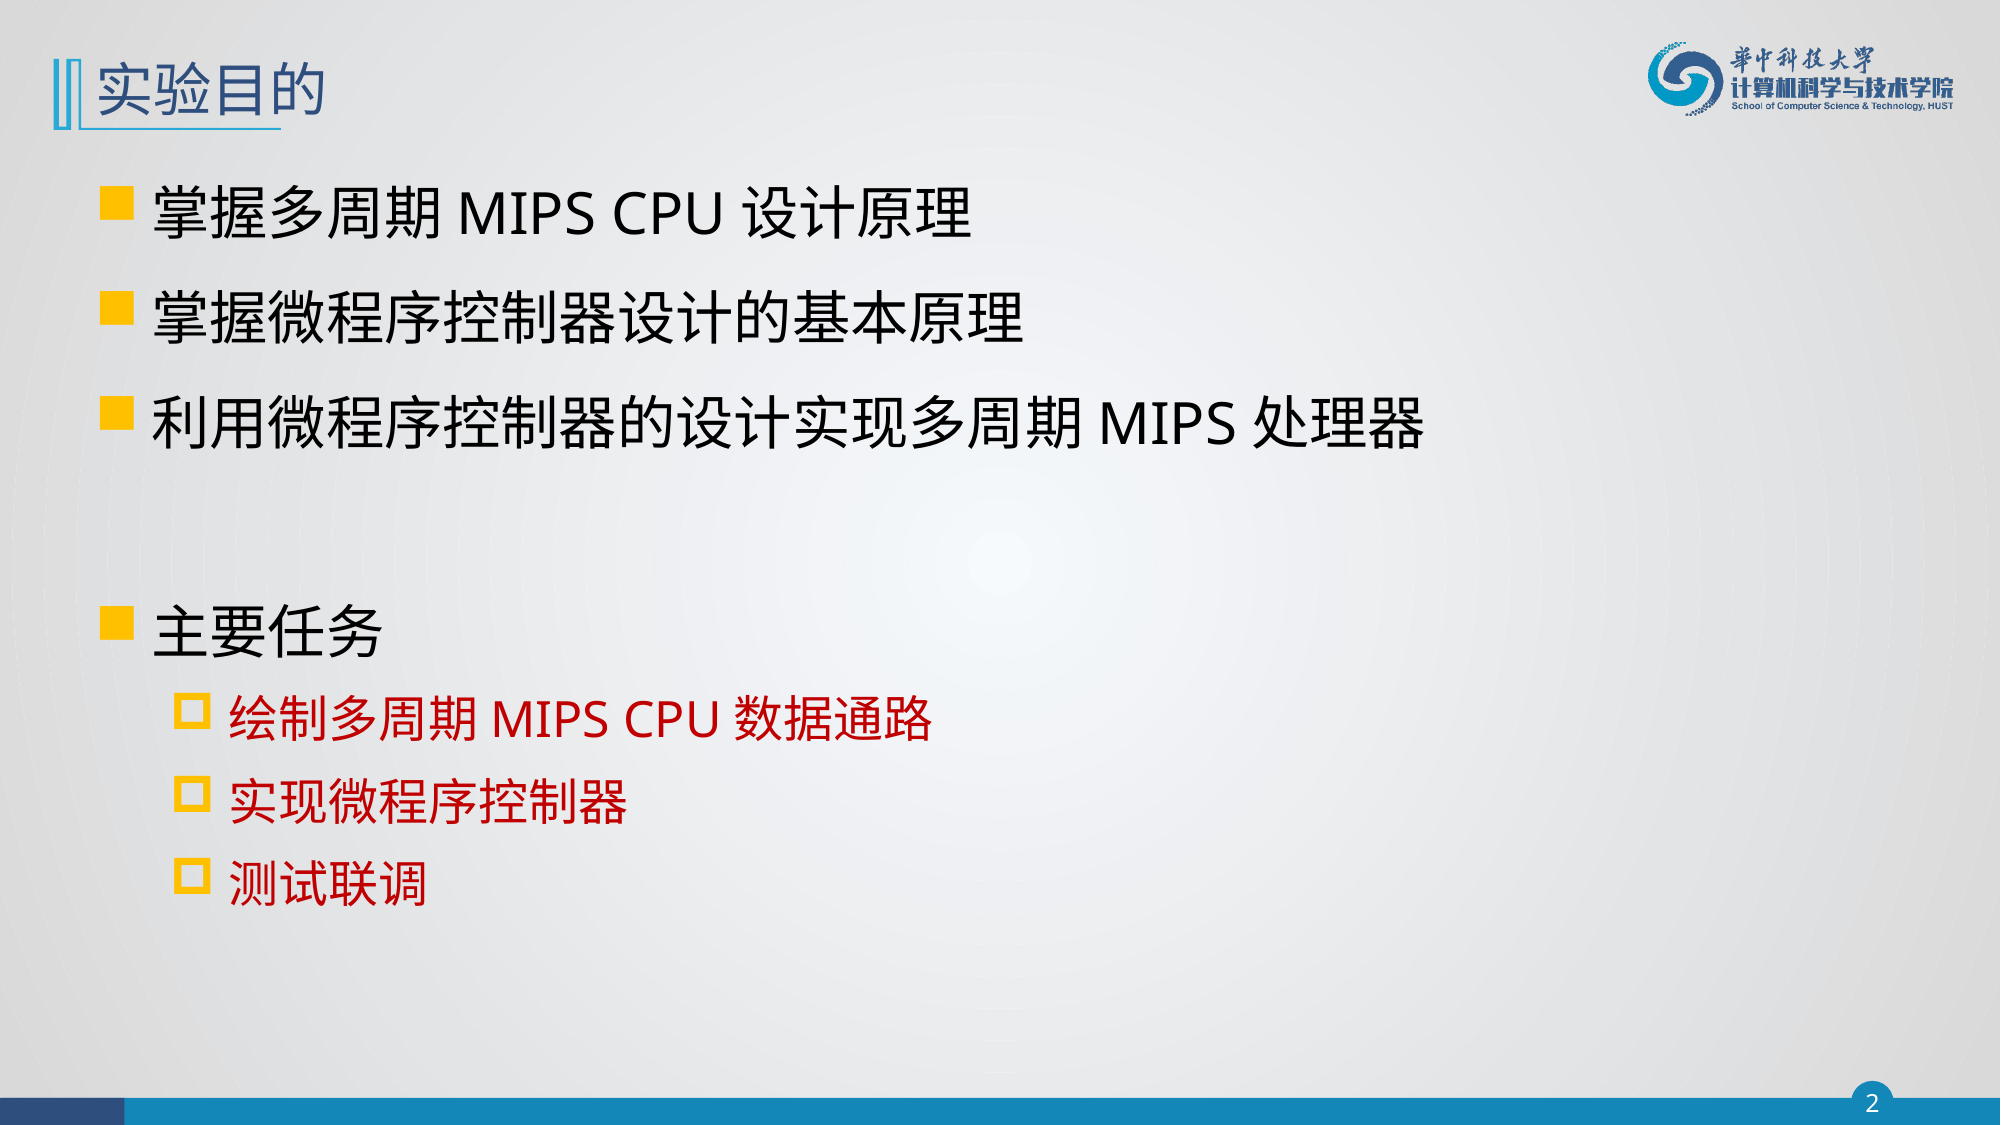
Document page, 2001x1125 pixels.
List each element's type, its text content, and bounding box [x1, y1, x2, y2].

list 掌握多周期MIPS CPU设计原理 掌握微程序控制器设计的基本原理 利用微程序控制器的设计实现多周期MIPS处理器 主要任务 绘制多周期MIPS CPU数据通路 实现微程序控制器 测试联调 [80, 154, 1805, 1080]
title 实验目的 [80, 42, 1805, 144]
picture [1805, 42, 1953, 116]
